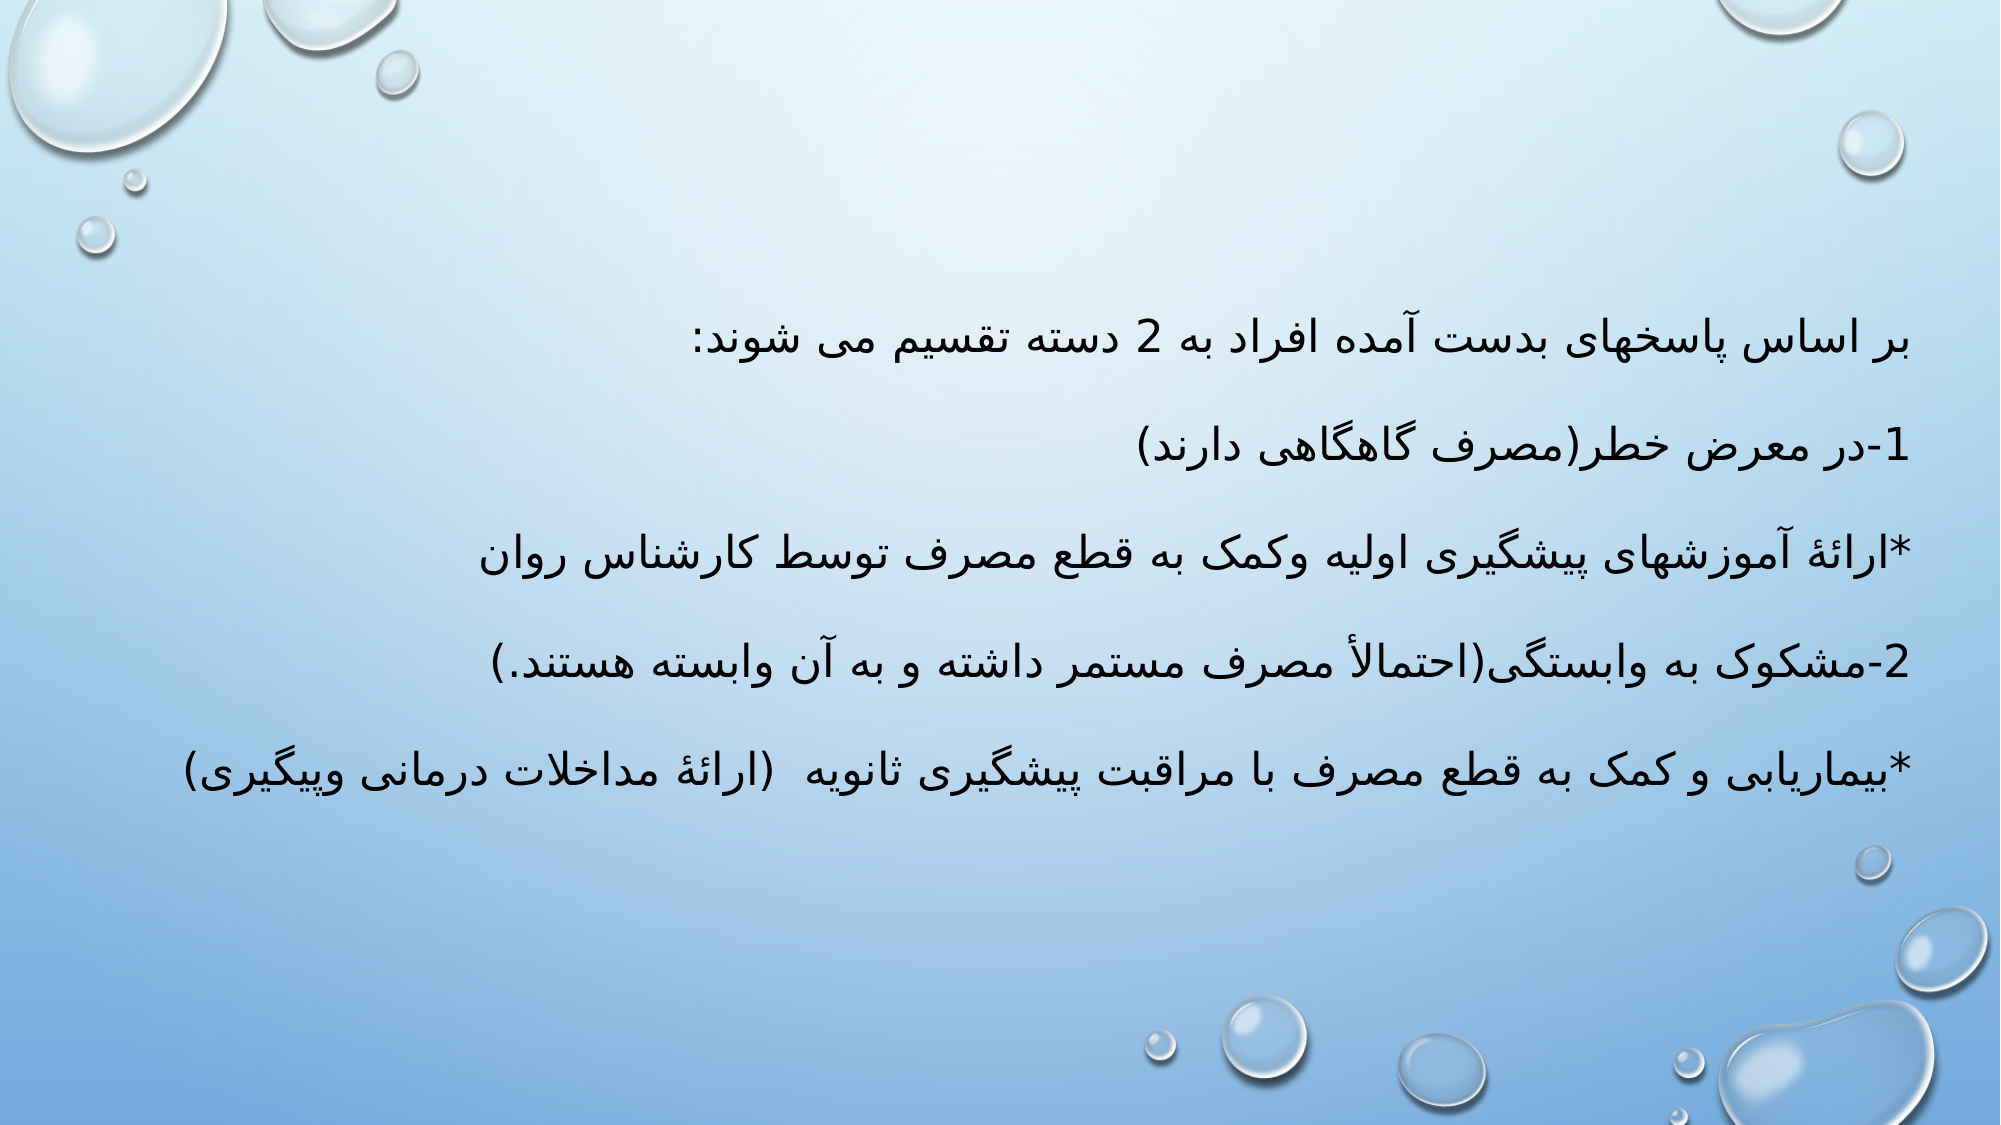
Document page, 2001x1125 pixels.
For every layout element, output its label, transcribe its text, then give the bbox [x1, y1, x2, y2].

picture [0, 0, 2000, 1125]
title بر اساس پاسخهای بدست آمده افراد به 2 دسته تقسیم می شوند: 1-در معرض خطر(مصرف گاهگاهی دارند) *ارائۀ آموزشهای پیشگیری اولیه وکمک به قطع مصرف توسط کارشناس روان 2-مشکوک به وابستگی(احتمالأ مصرف مستمر داشته و به آن وابسته هستند.) *بیماریابی و کمک به قطع مصرف با مراقبت پیشگیری ثانویه (ارائۀ مداخلات درمانی وپیگیری) [0, 237, 1928, 873]
